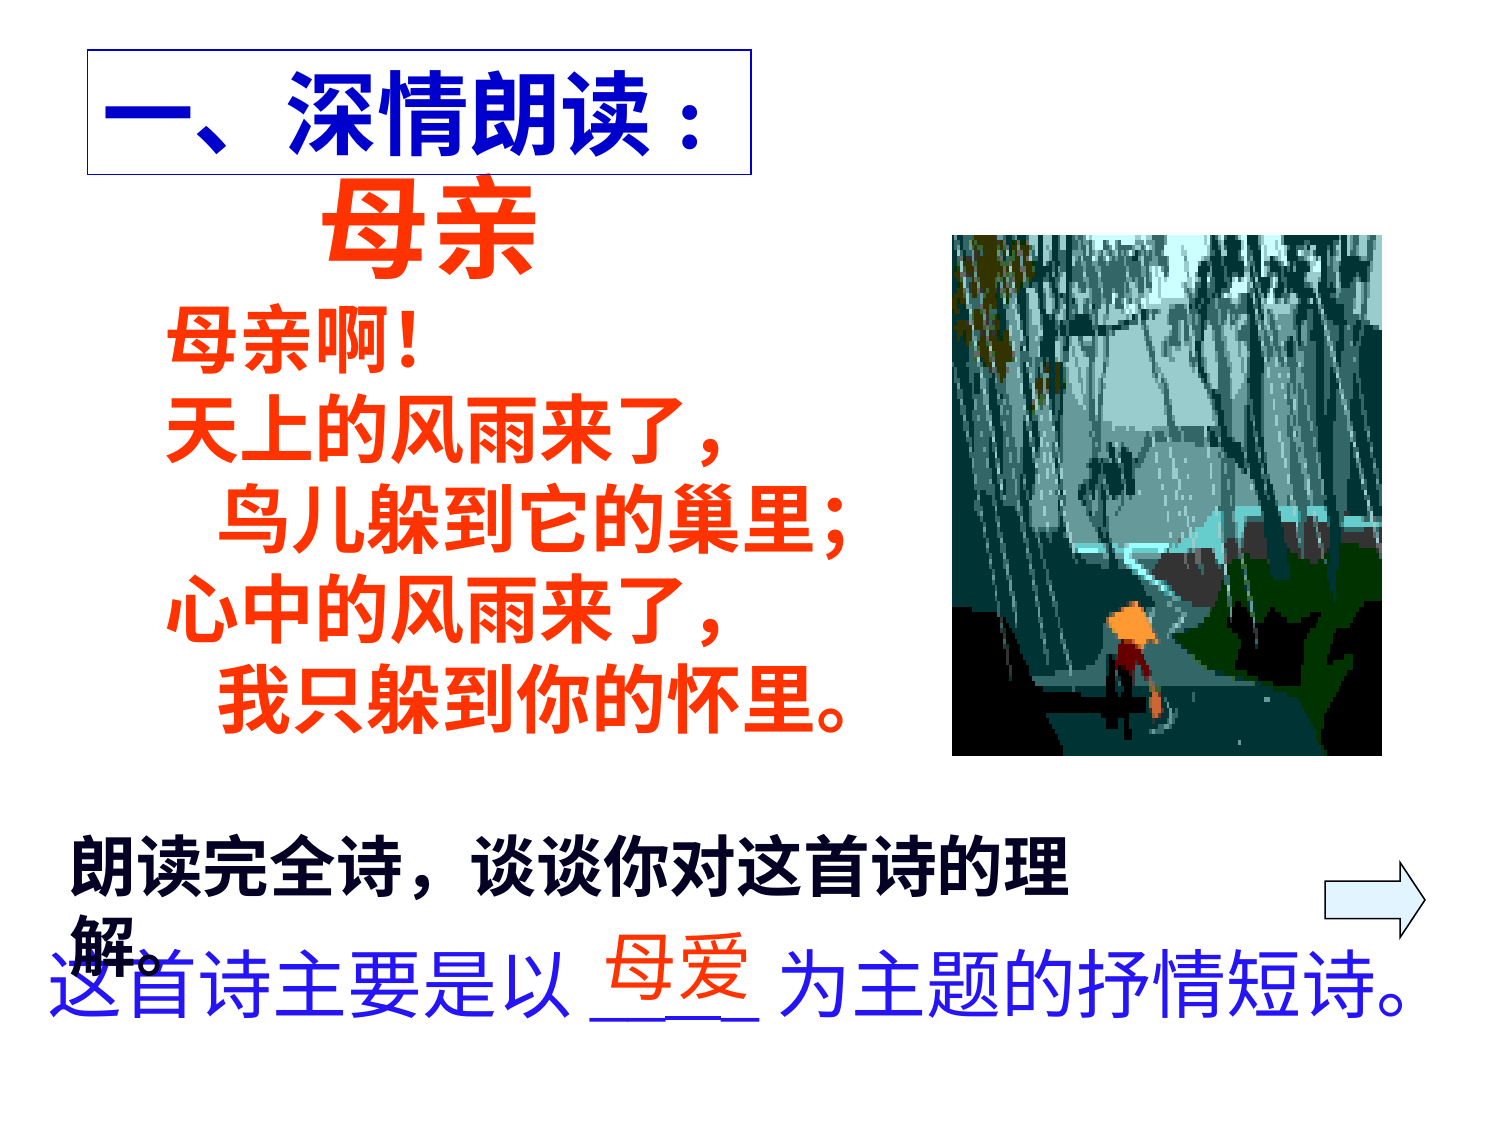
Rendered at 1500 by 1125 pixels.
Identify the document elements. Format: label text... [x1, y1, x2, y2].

text_box 这首诗主要是以__ _为主题的抒情短诗。 [32, 929, 1467, 1125]
text_box 朗读完全诗，谈谈你对这首诗的理解。 [54, 817, 1218, 993]
text_box 母爱 [587, 993, 768, 1018]
text_box [1325, 862, 1426, 938]
text_box 一、深情朗读: [87, 49, 752, 175]
picture [952, 235, 1382, 756]
text_box 母亲 母亲啊！ 天上的风雨来了， 鸟儿躲到它的巢里； 心中的风雨来了， 我只躲到你的怀里。 [149, 149, 1350, 750]
